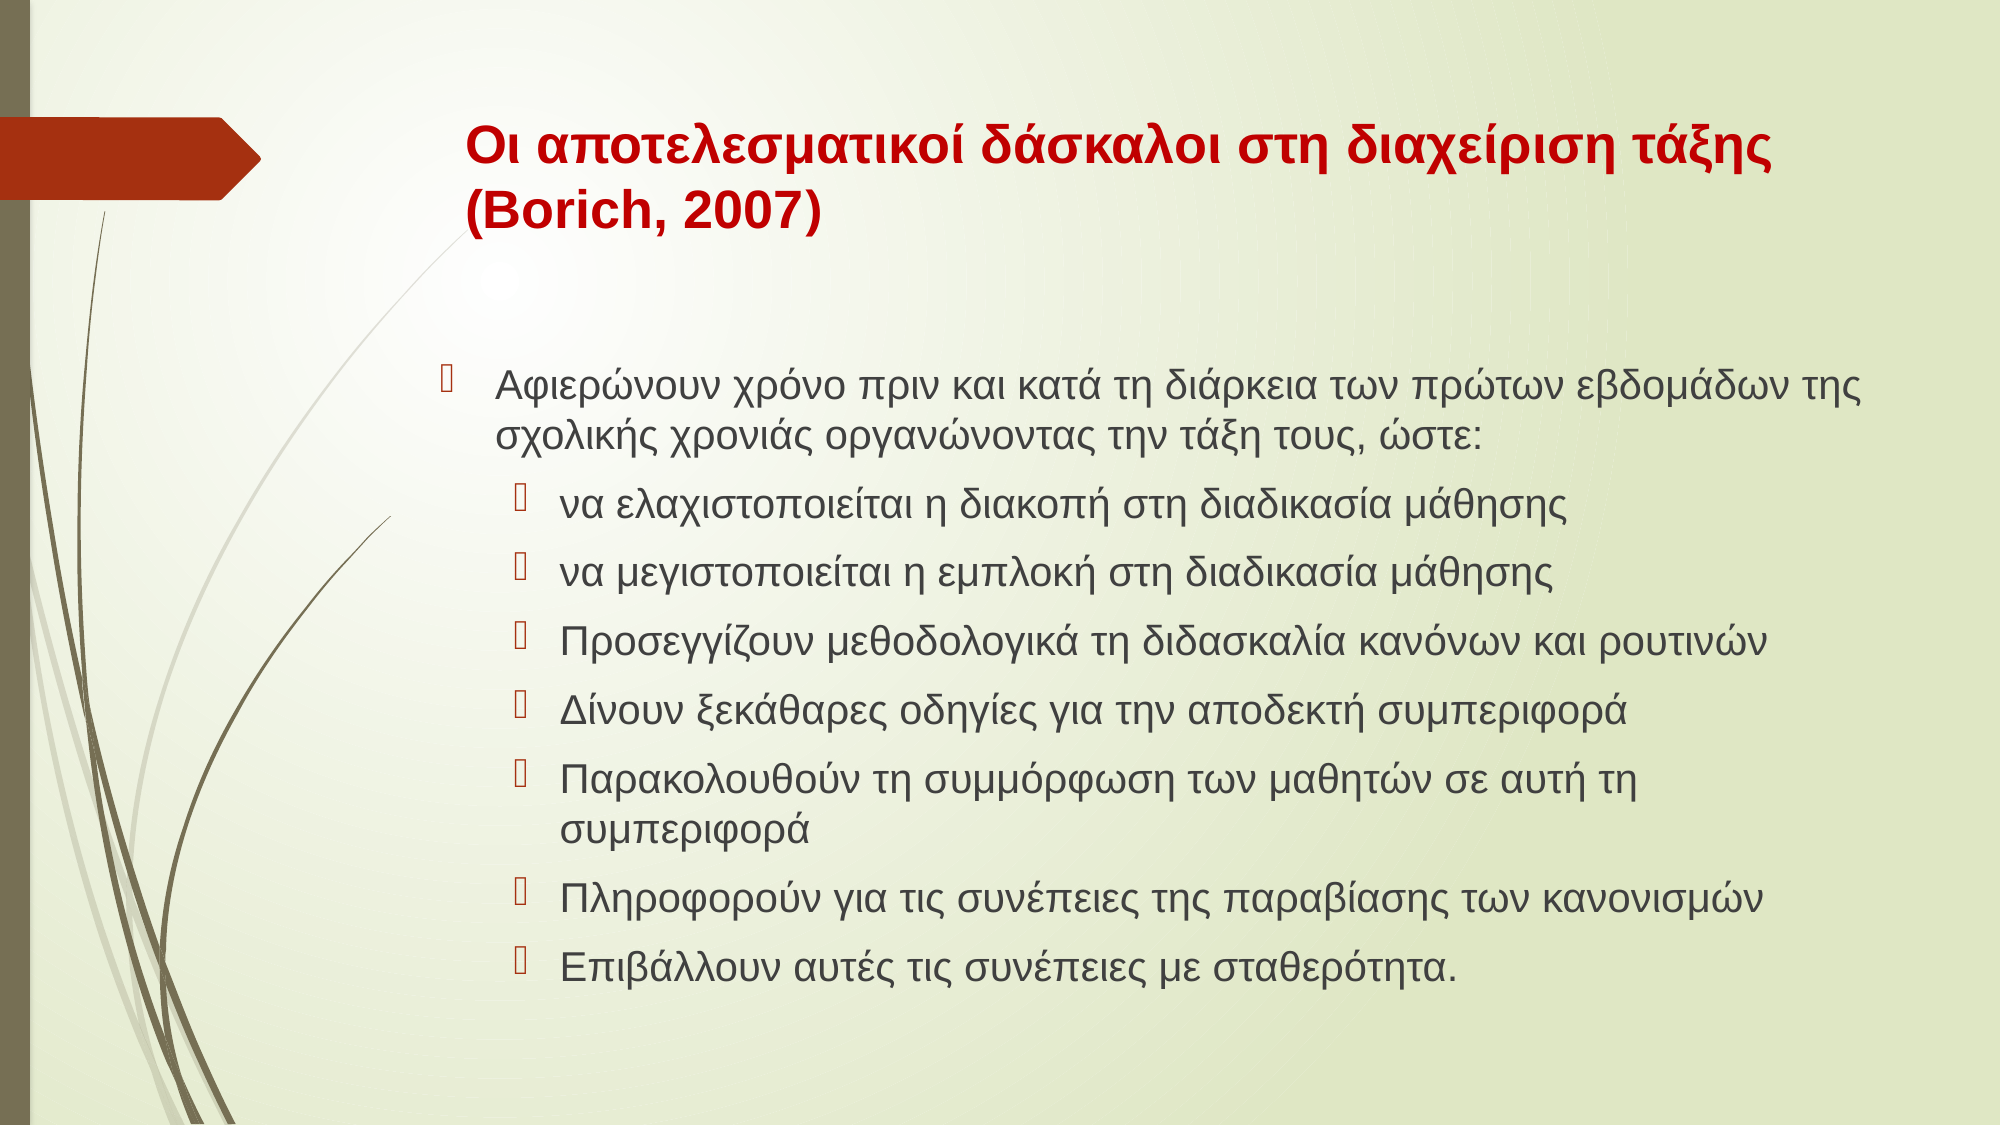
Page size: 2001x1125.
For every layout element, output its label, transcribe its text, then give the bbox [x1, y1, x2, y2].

title Οι αποτελεσματικοί δάσκαλοι στη διαχείριση τάξης (Borich, 2007) [450, 102, 1888, 313]
list Αφιερώνουν χρόνο πριν και κατά τη διάρκεια των πρώτων εβδομάδων της σχολικής χρονιάς οργανώνοντας την τάξη τους, ώστε: να ελαχιστοποιείται η διακοπή στη διαδικασία μάθησης να μεγιστοποιείται η εμπλοκή στη διαδικασία μάθησης Προσεγγίζουν μεθοδολογικά τη διδασκαλία κανόνων και ρουτινών Δίνουν ξεκάθαρες οδηγίες για την αποδεκτή συμπεριφορά Παρακολουθούν τη συμμόρφωση των μαθητών σε αυτή τη συμπεριφορά Πληροφορούν για τις συνέπειες της παραβίασης των κανονισμών Επιβάλλουν αυτές τις συνέπειες με σταθερότητα. [424, 350, 1888, 1004]
